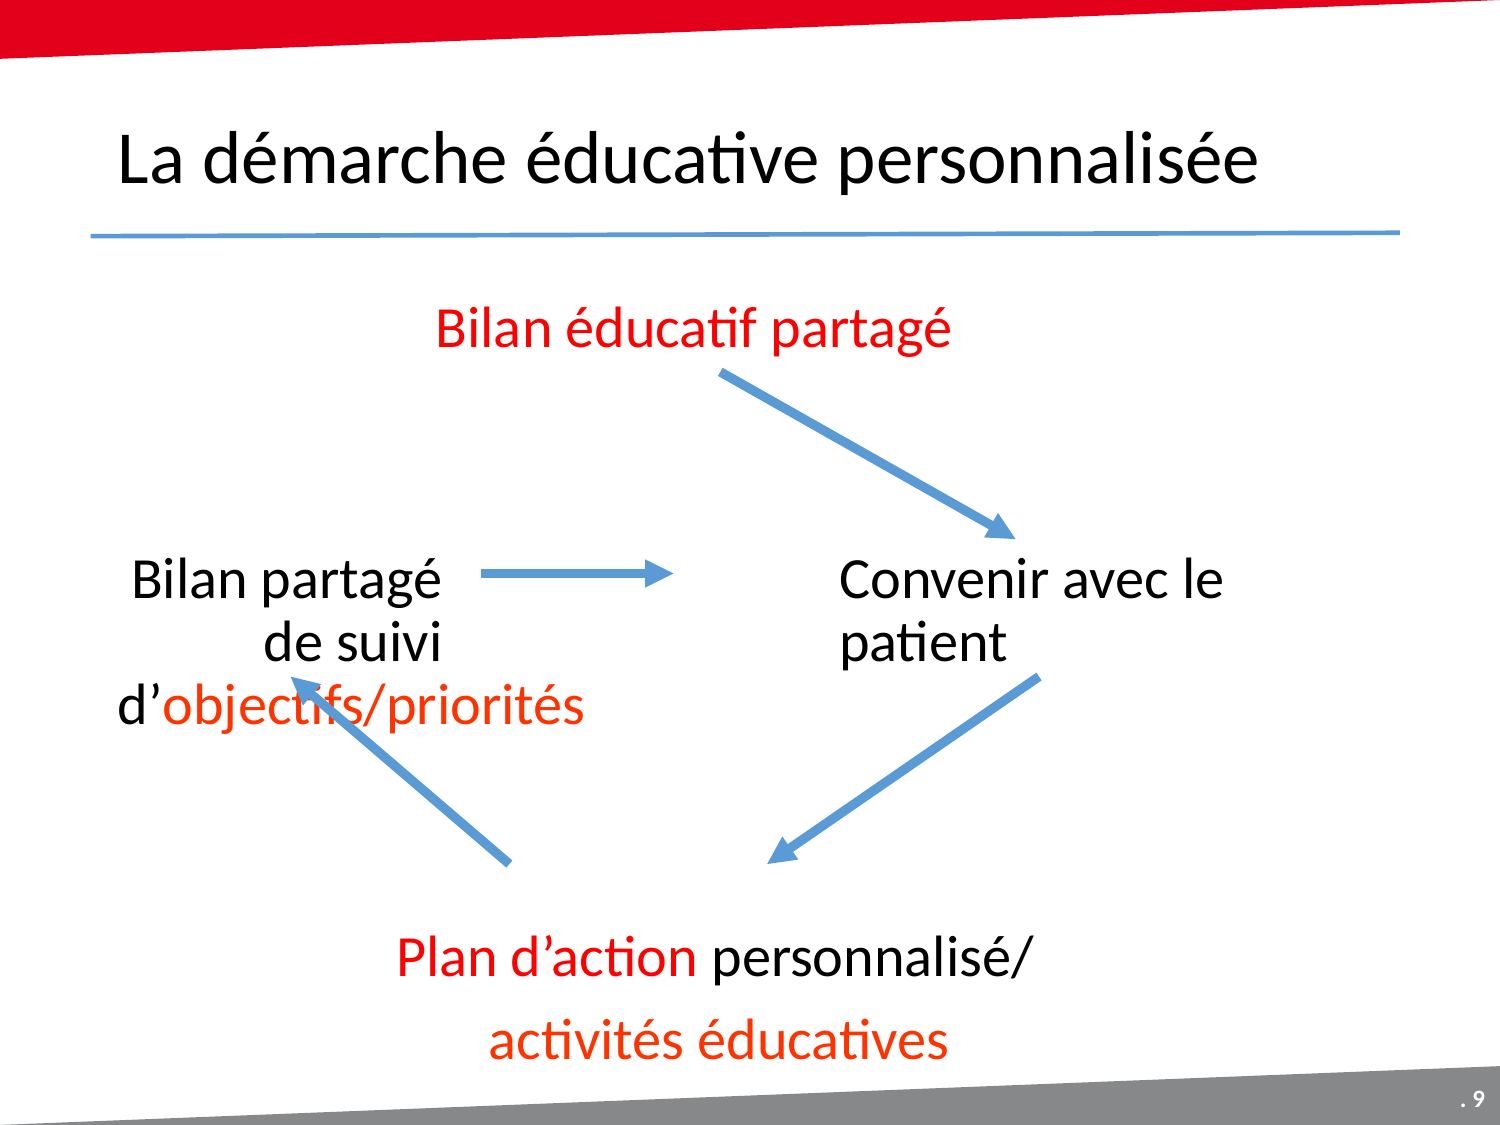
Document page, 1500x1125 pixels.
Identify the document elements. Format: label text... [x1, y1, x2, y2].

title La démarche éducative personnalisée [103, 111, 1397, 232]
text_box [767, 676, 1039, 865]
list Bilan éducatif partagé Bilan partagé Convenir avec le de suivi patient d’objectifs/priorités Plan d’action personnalisé/ activités éducatives [103, 289, 1397, 1068]
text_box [720, 371, 1016, 540]
slide_number . 9 [1162, 1067, 1500, 1125]
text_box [90, 232, 1400, 237]
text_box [290, 676, 510, 865]
